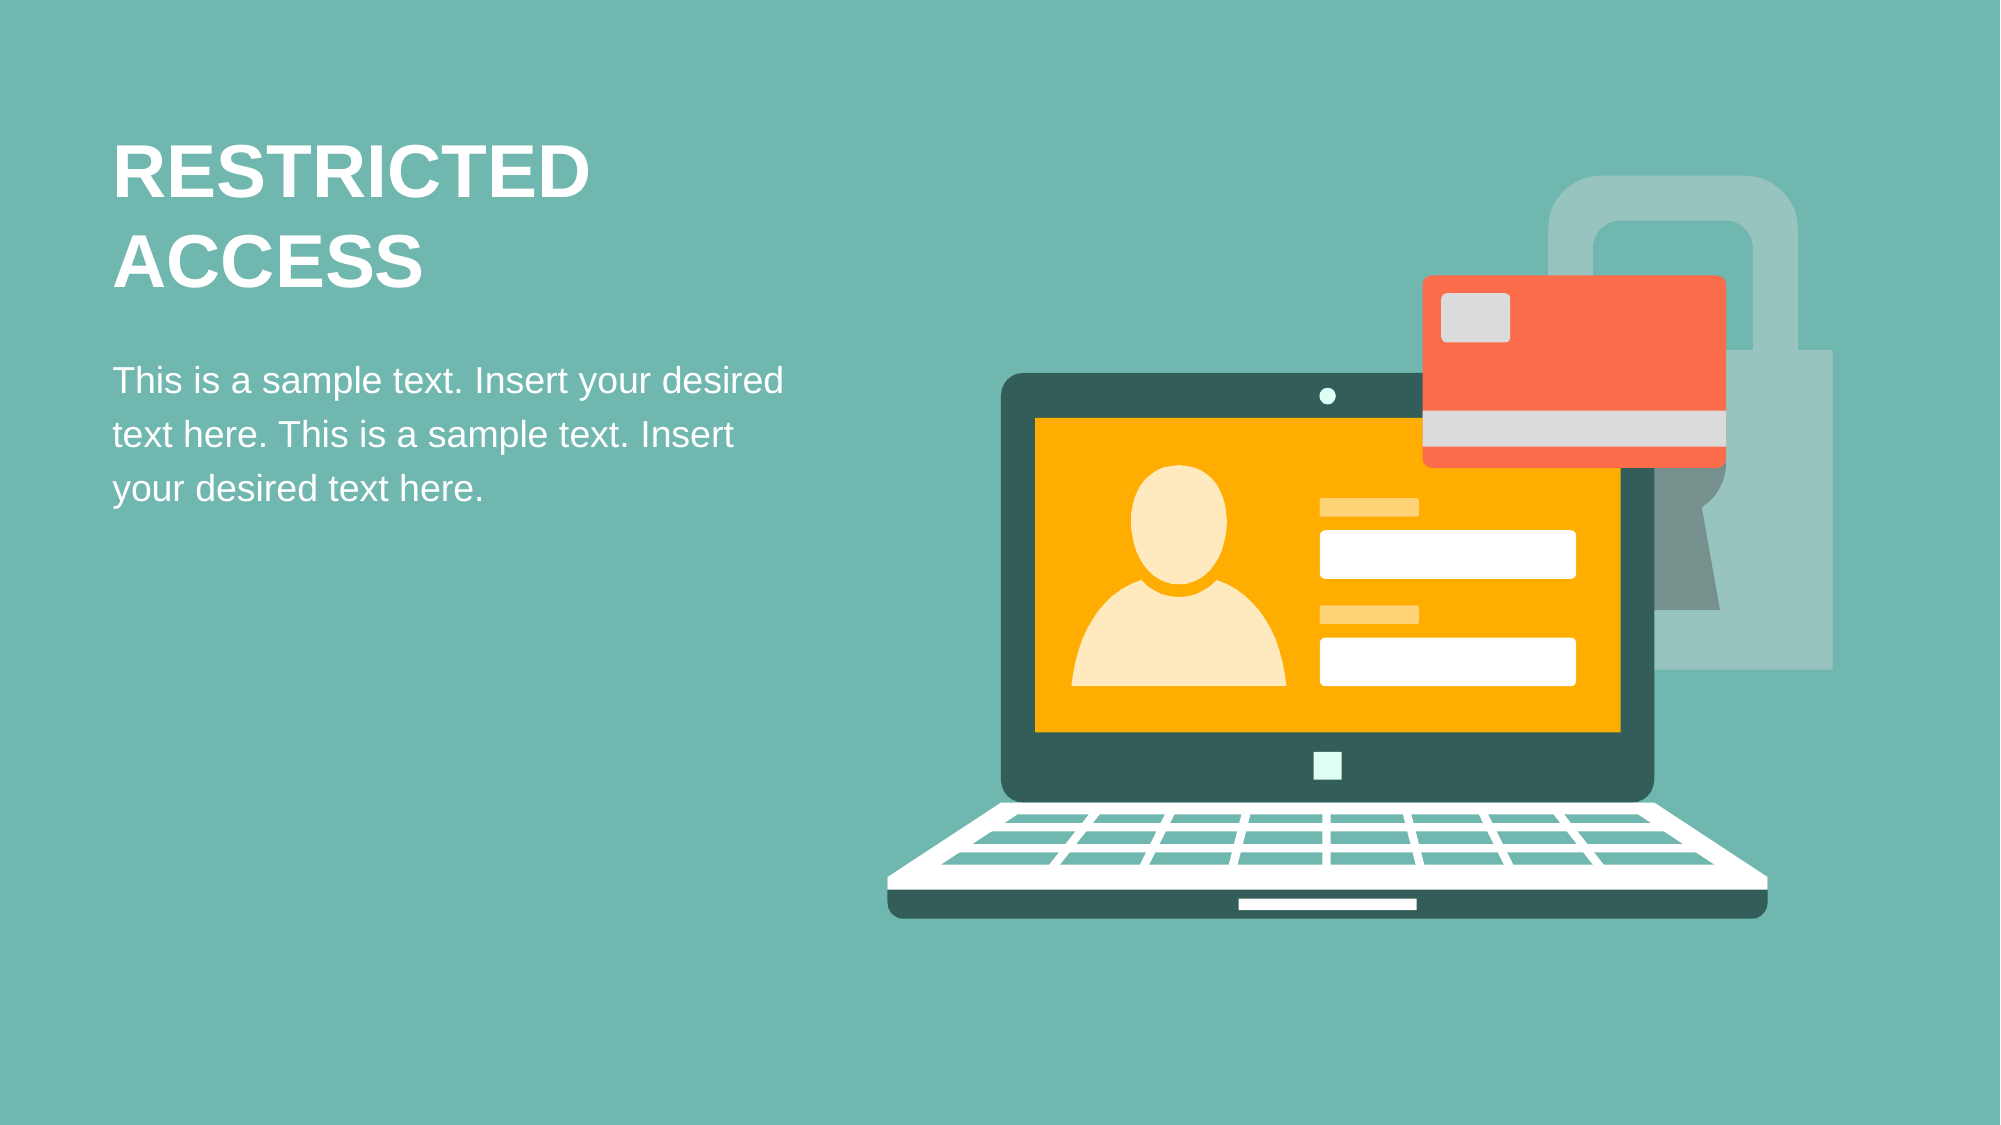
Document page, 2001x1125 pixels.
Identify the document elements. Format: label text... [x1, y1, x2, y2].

list RESTRICTED ACCESS [112, 112, 800, 300]
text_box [887, 175, 1833, 919]
list This is a sample text. Insert your desired text here. This is a sample text. Insert your desired text here. [112, 337, 800, 963]
